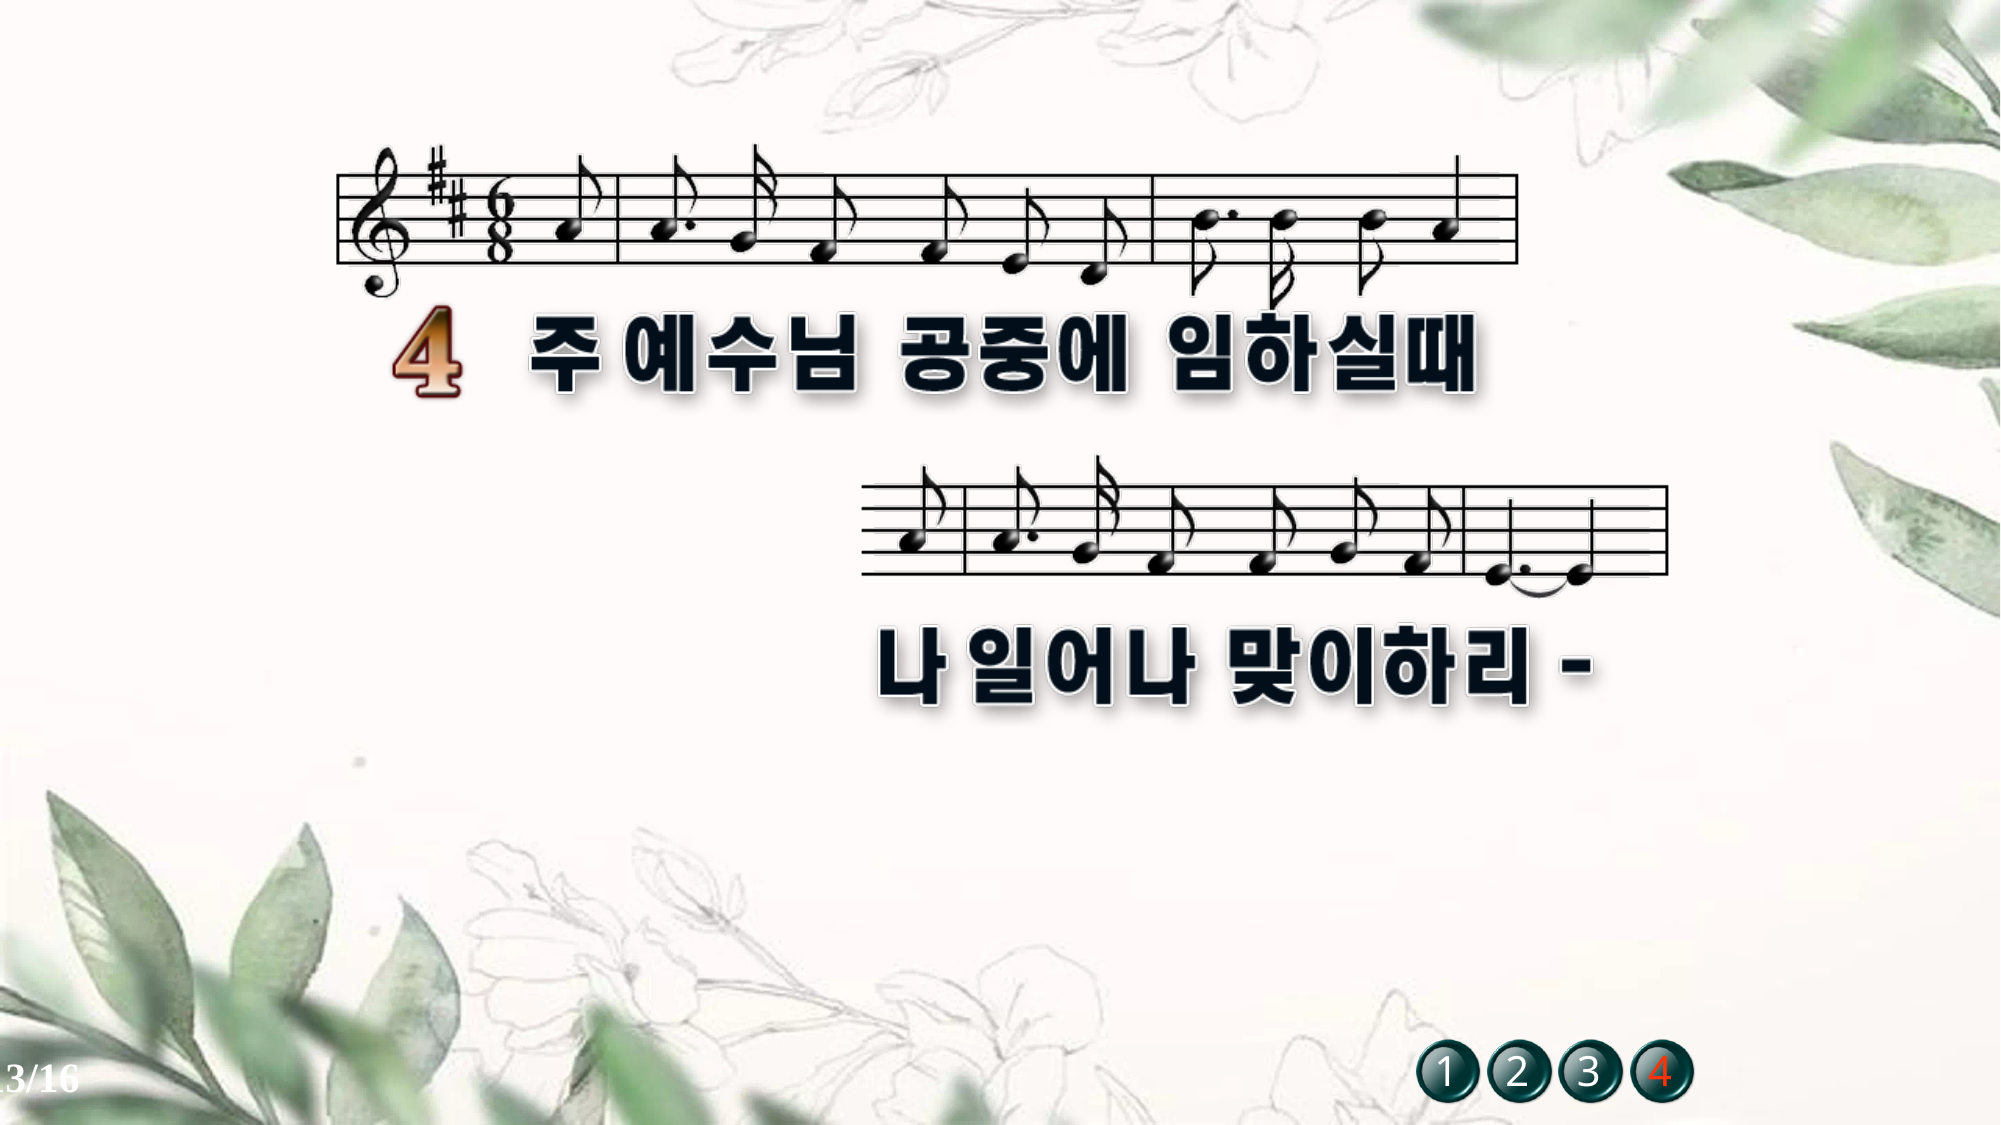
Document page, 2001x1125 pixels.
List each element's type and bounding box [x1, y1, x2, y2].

text_box [1484, 1035, 1555, 1106]
text_box [1627, 1035, 1697, 1106]
text_box [1413, 1035, 1484, 1106]
picture [0, 0, 2001, 1125]
text_box [1555, 1035, 1626, 1106]
